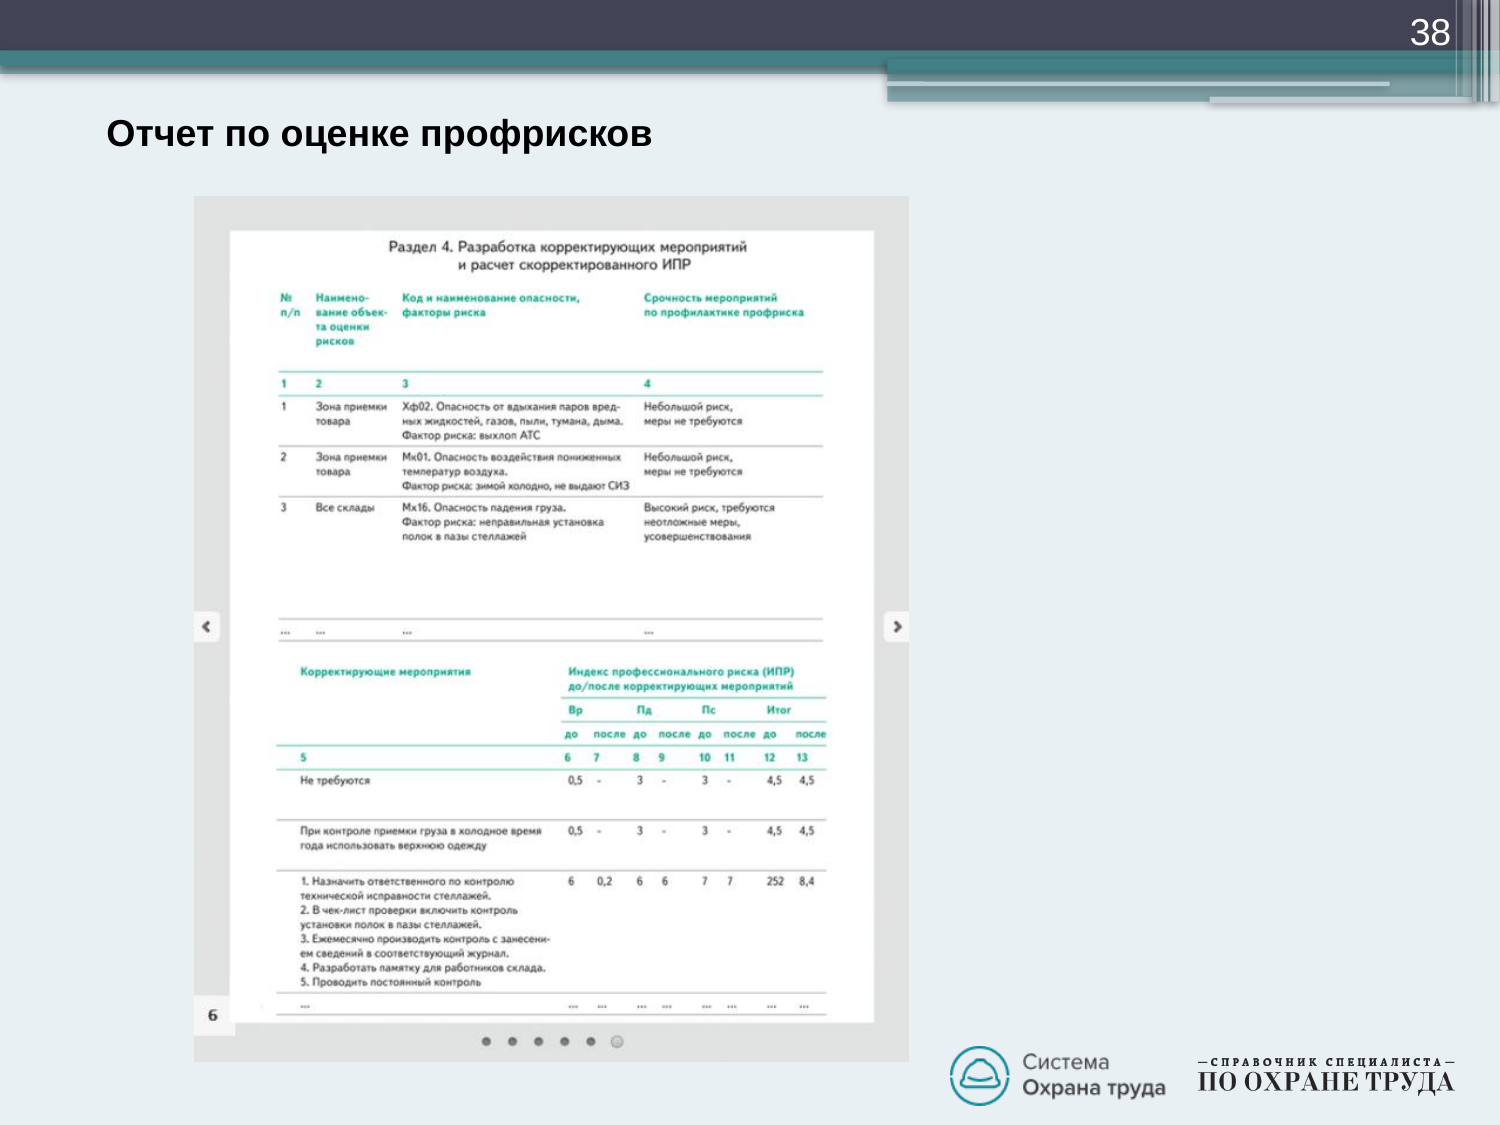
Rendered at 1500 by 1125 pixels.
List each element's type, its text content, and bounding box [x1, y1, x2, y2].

picture [1198, 1058, 1456, 1097]
text_box Отчет по оценке профрисков [91, 101, 668, 162]
slide_number 38 [1341, 0, 1466, 61]
picture [950, 1046, 1166, 1107]
picture [194, 195, 910, 1062]
